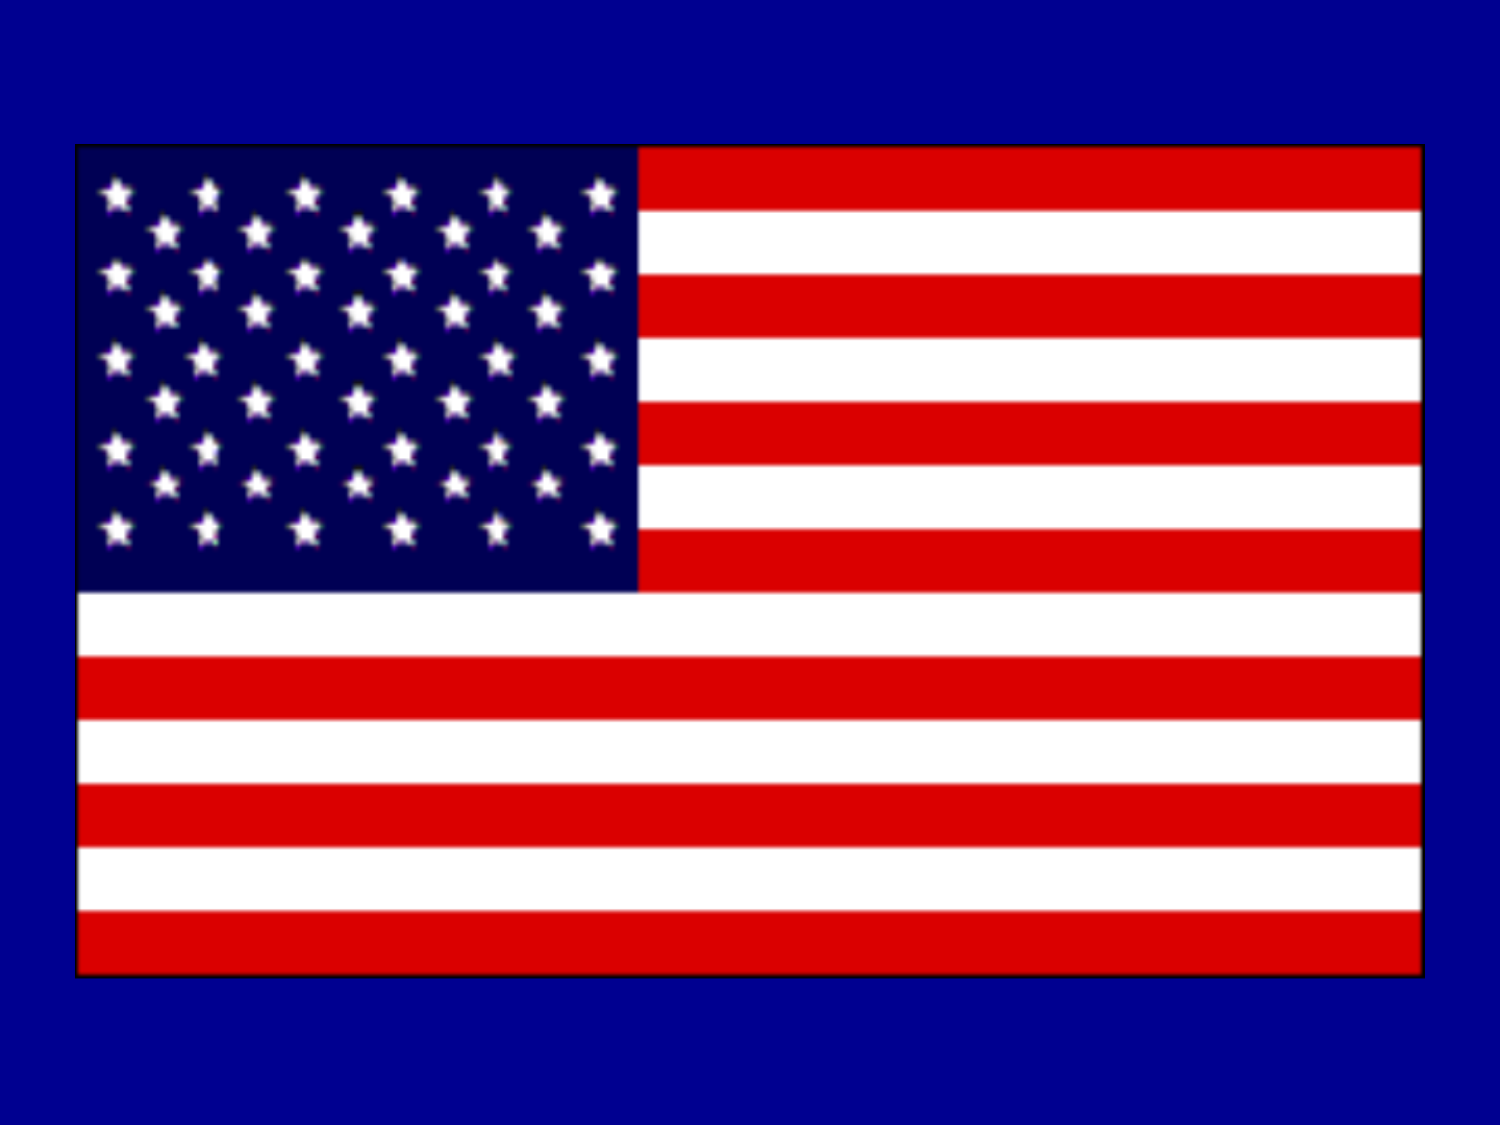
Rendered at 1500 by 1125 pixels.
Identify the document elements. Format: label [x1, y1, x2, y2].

picture [74, 144, 1426, 981]
